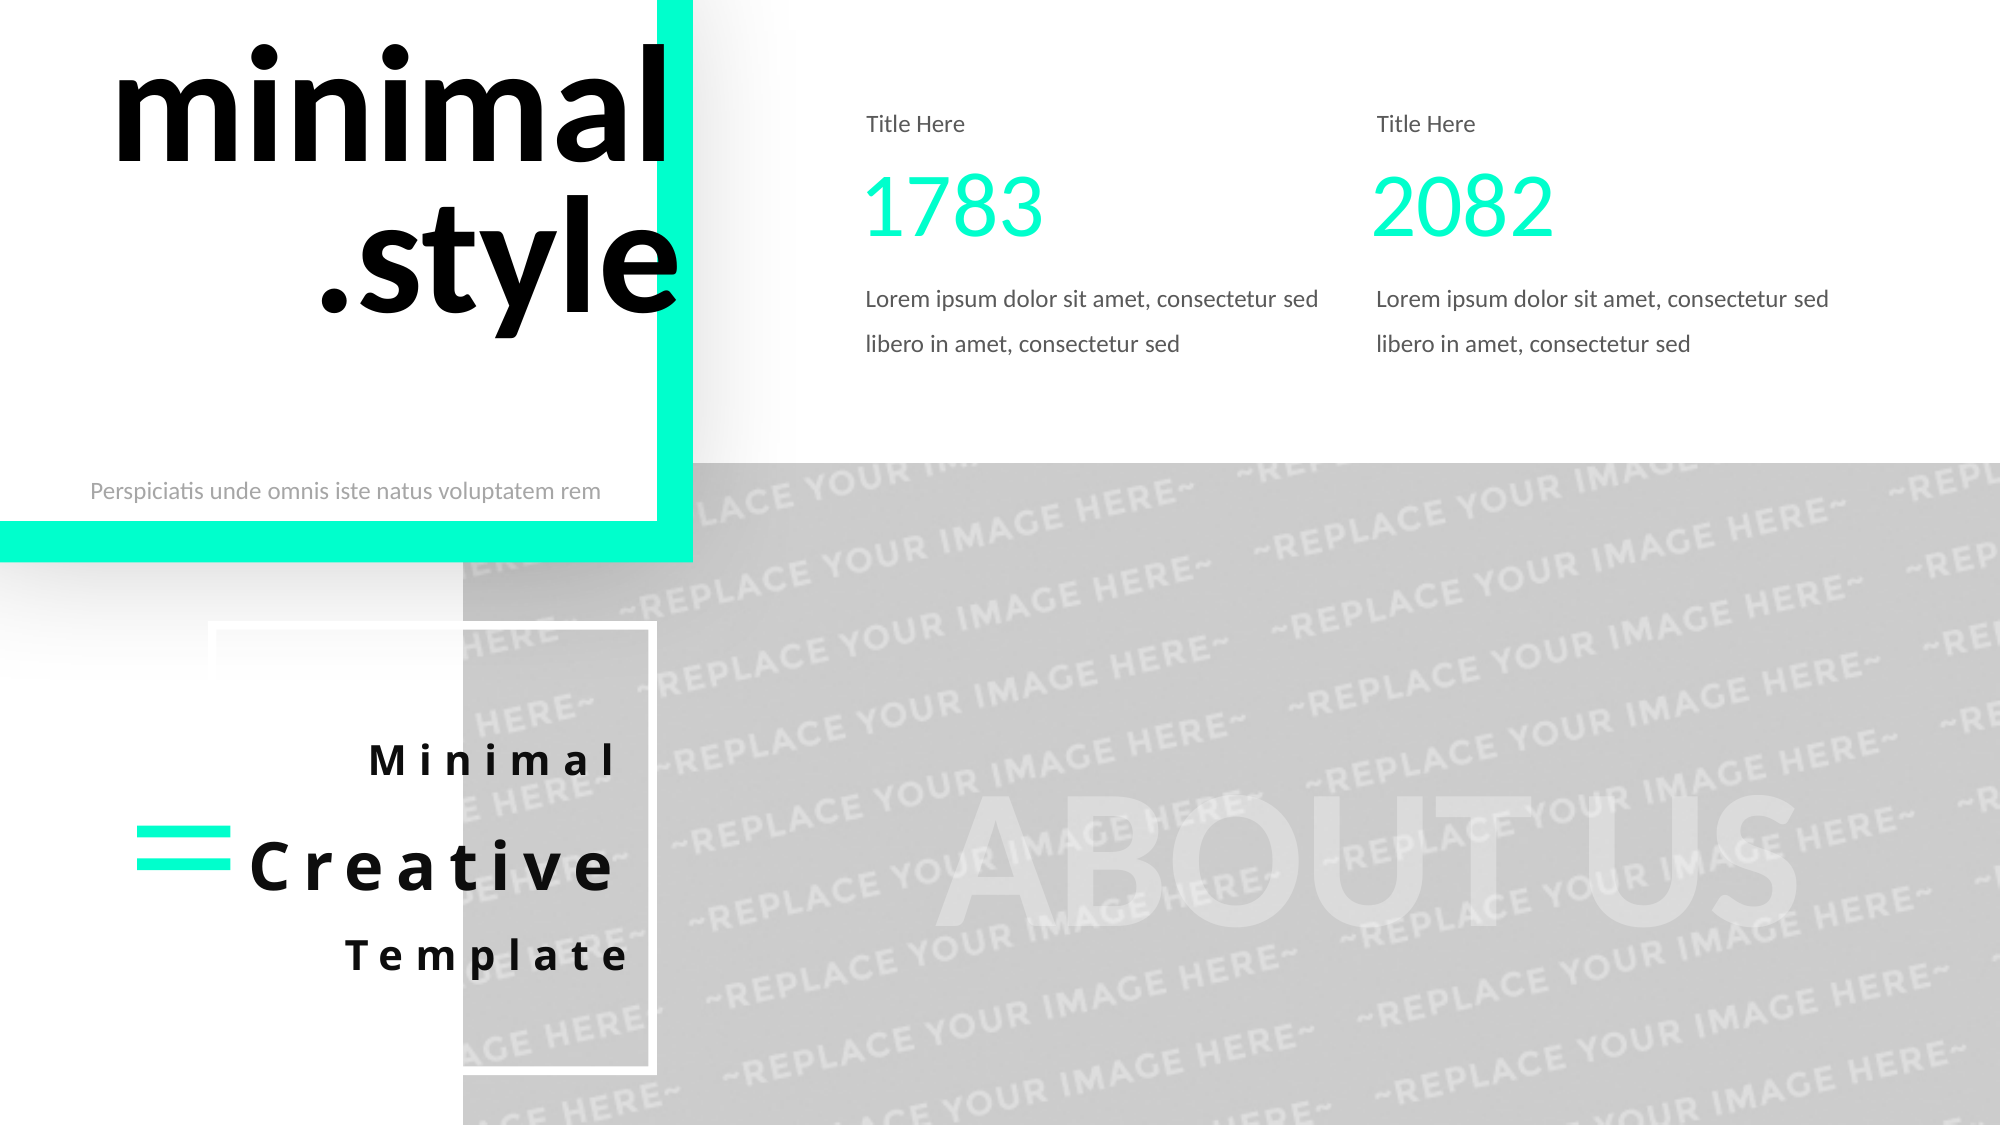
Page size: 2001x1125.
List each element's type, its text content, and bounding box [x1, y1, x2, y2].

text_box .style [297, 138, 698, 354]
text_box Title Here [851, 100, 981, 145]
text_box ABOUT US [920, 719, 1819, 974]
text_box Perspiciatis unde omnis iste natus voluptatem rem [64, 452, 629, 512]
text_box 2082 [1355, 137, 1572, 260]
picture [463, 463, 2000, 1125]
text_box Lorem ipsum dolor sit amet, consectetur sed libero in amet, consectetur sed [850, 260, 1388, 365]
text_box Title Here [1362, 100, 1492, 145]
text_box [0, 0, 658, 522]
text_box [26, 621, 657, 1076]
text_box 1783 [844, 137, 1061, 263]
text_box [0, 354, 694, 563]
text_box minimal [94, 0, 691, 202]
text_box Lorem ipsum dolor sit amet, consectetur sed libero in amet, consectetur sed [1388, 260, 1899, 365]
